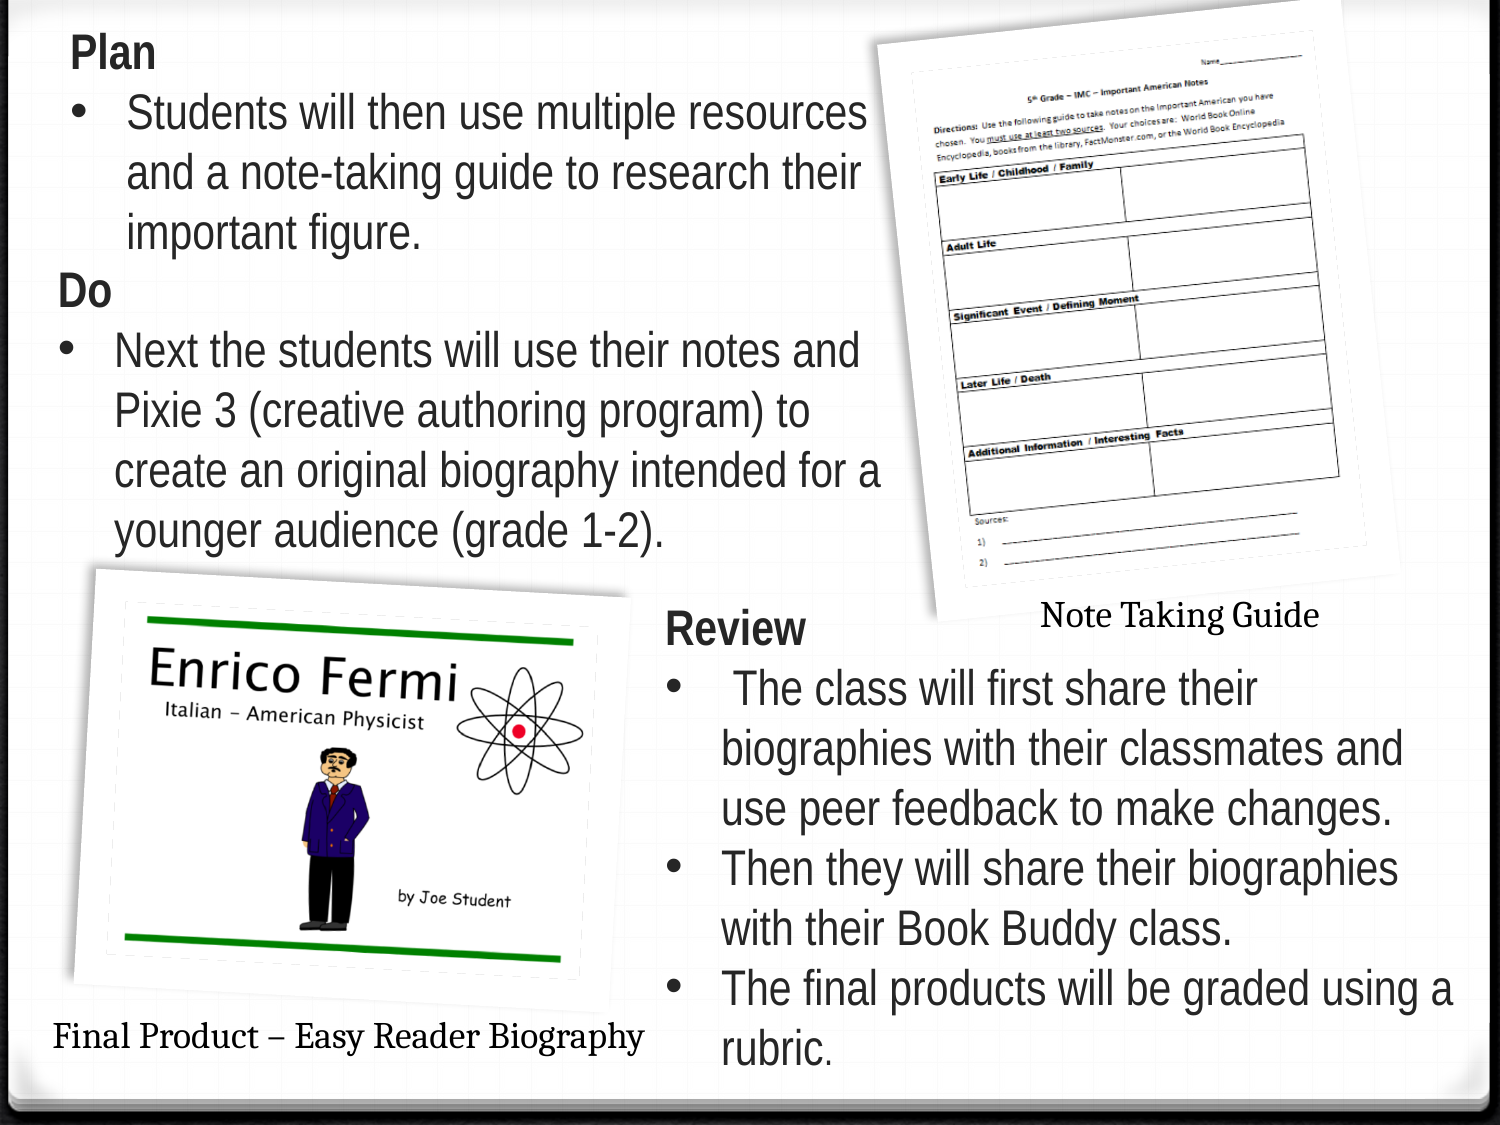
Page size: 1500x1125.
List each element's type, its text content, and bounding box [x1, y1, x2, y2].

picture [912, 31, 1366, 587]
text_box Final Product – Easy Reader Biography [37, 1003, 725, 1063]
text_box Note Taking Guide [1024, 582, 1400, 642]
text_box Plan Students will then use multiple resources and a note-taking guide to research their important figure. [55, 12, 938, 163]
text_box Review The class will first share their biographies with their classmates and use peer feedback to make changes. Then they will share their biographies with their Book Buddy class. The final products will be graded using a rubric. [649, 587, 1476, 825]
text_box Do Next the students will use their notes and Pixie 3 (creative authoring program) to create an original biography intended for a younger audience (grade 1-2). [42, 249, 902, 400]
picture [0, 0, 1500, 1125]
